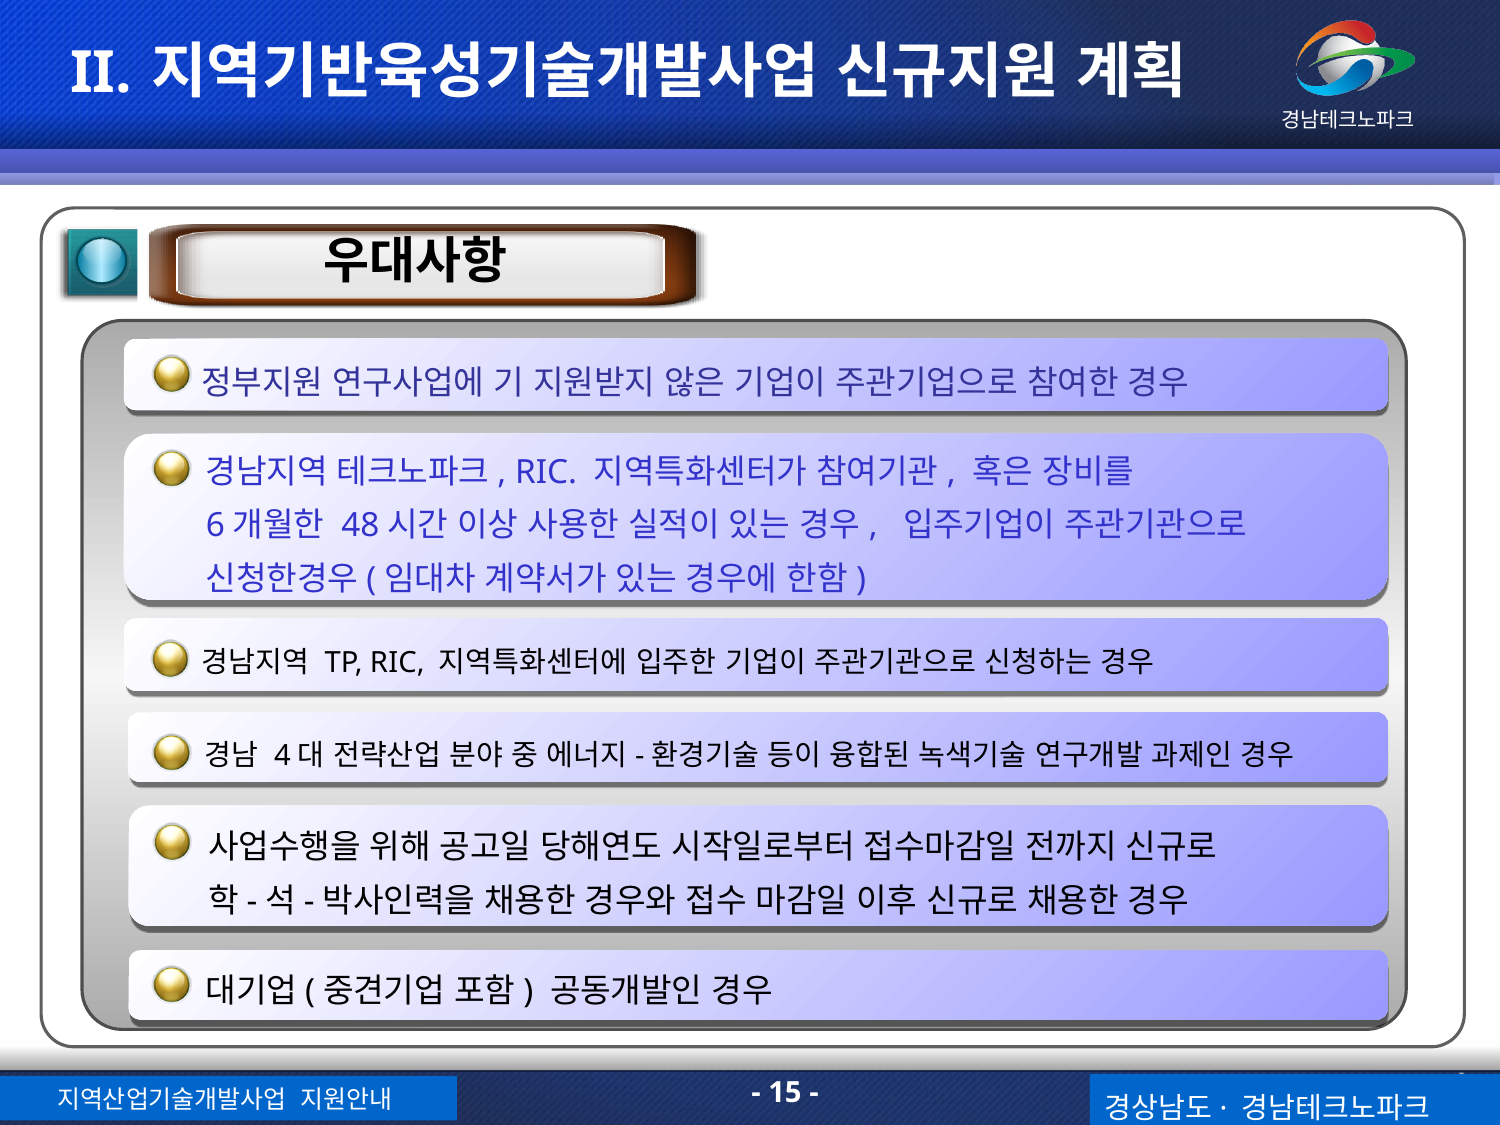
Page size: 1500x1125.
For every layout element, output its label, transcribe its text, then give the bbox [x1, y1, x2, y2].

text_box [81, 320, 1407, 1030]
picture [147, 960, 196, 1008]
text_box [41, 207, 1465, 1047]
picture [147, 350, 196, 398]
picture [147, 729, 196, 777]
picture [145, 635, 194, 683]
text_box II. 지역기반육성기술개발사업 신규지원 계획 [55, 24, 1348, 113]
text_box 정부지원 연구사업에 기 지원받지 않은 기업이 주관기업으로 참여한 경우 [123, 338, 1388, 411]
picture [0, 0, 1500, 148]
text_box 경남지역 테크노파크, RIC. 지역특화센터가 참여기관, 혹은 장비를 6개월한 48시간 이상 사용한 실적이 있는 경우, 입주기업이 주관기관으로 신청한경우(임대차 계약서가 있는 경우에 한함) [123, 433, 1388, 600]
picture [0, 1071, 1500, 1125]
text_box 경남 4대 전략산업 분야 중 에너지-환경기술 등이 융합된 녹색기술 연구개발 과제인 경우 [127, 712, 1388, 782]
picture [147, 445, 196, 493]
text_box 경남지역 TP, RIC, 지역특화센터에 입주한 기업이 주관기관으로 신청하는 경우 [123, 618, 1388, 691]
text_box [52, 217, 717, 325]
picture [148, 818, 197, 866]
text_box 사업수행을 위해 공고일 당해연도 시작일로부터 접수마감일 전까지 신규로 학-석-박사인력을 채용한 경우와 접수 마감일 이후 신규로 채용한 경우 [128, 805, 1388, 926]
text_box 대기업(중견기업 포함) 공동개발인 경우 [128, 950, 1388, 1020]
